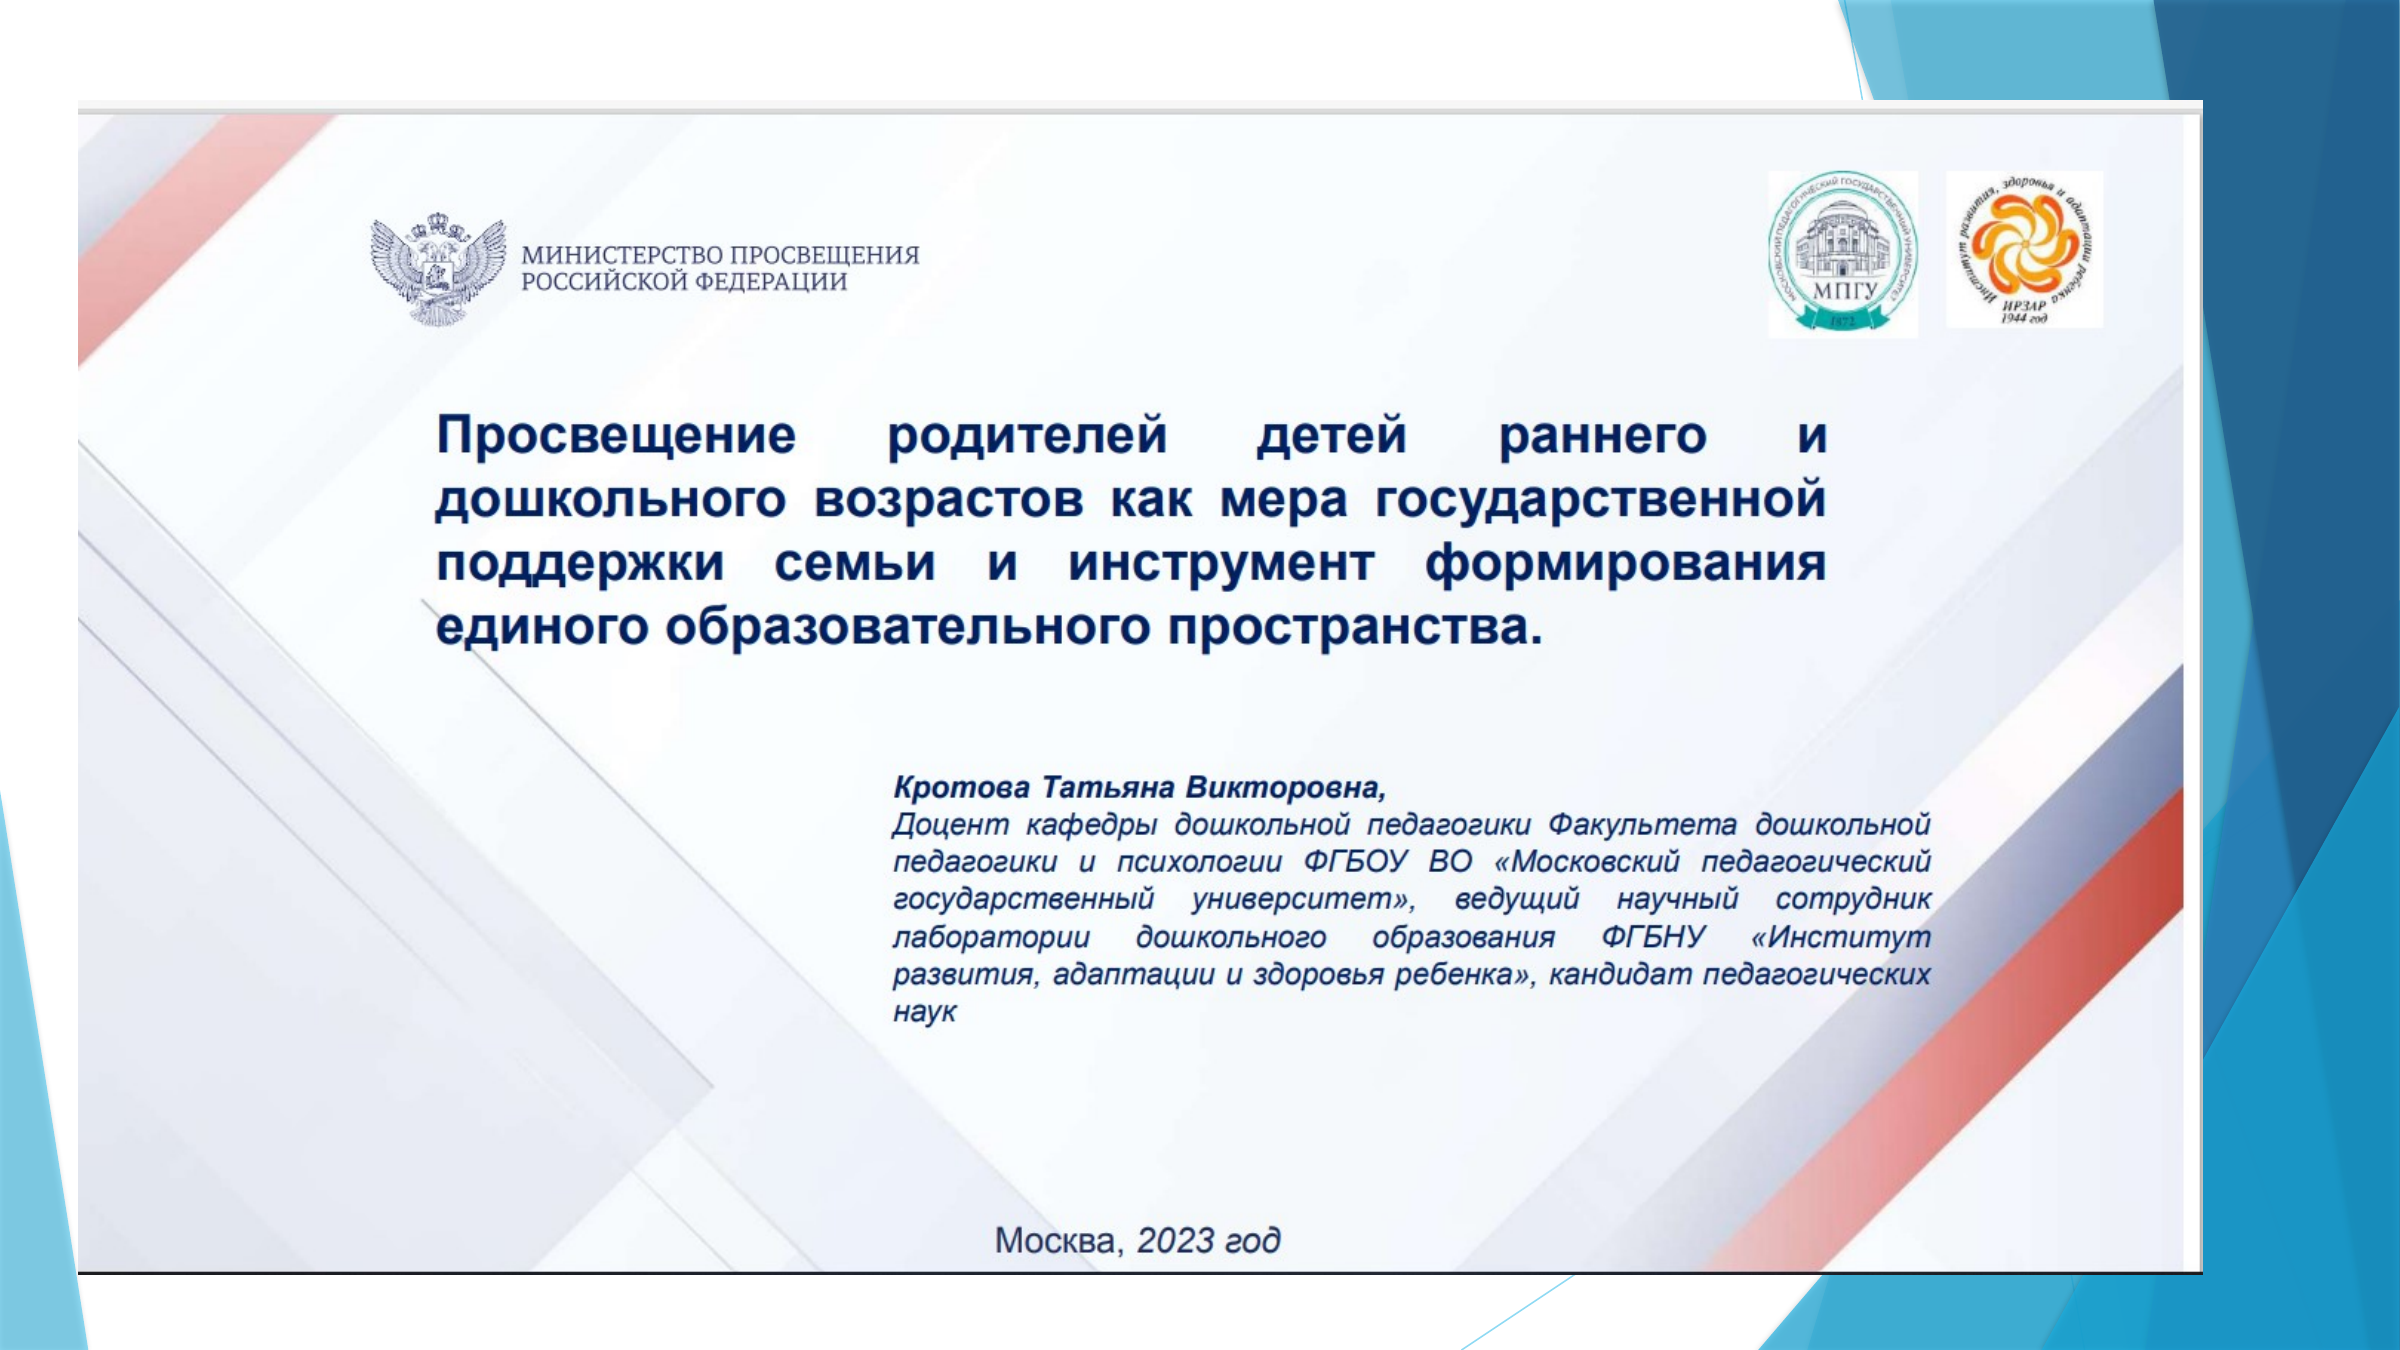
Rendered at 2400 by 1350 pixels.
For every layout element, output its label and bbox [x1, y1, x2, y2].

picture [78, 100, 2203, 1276]
